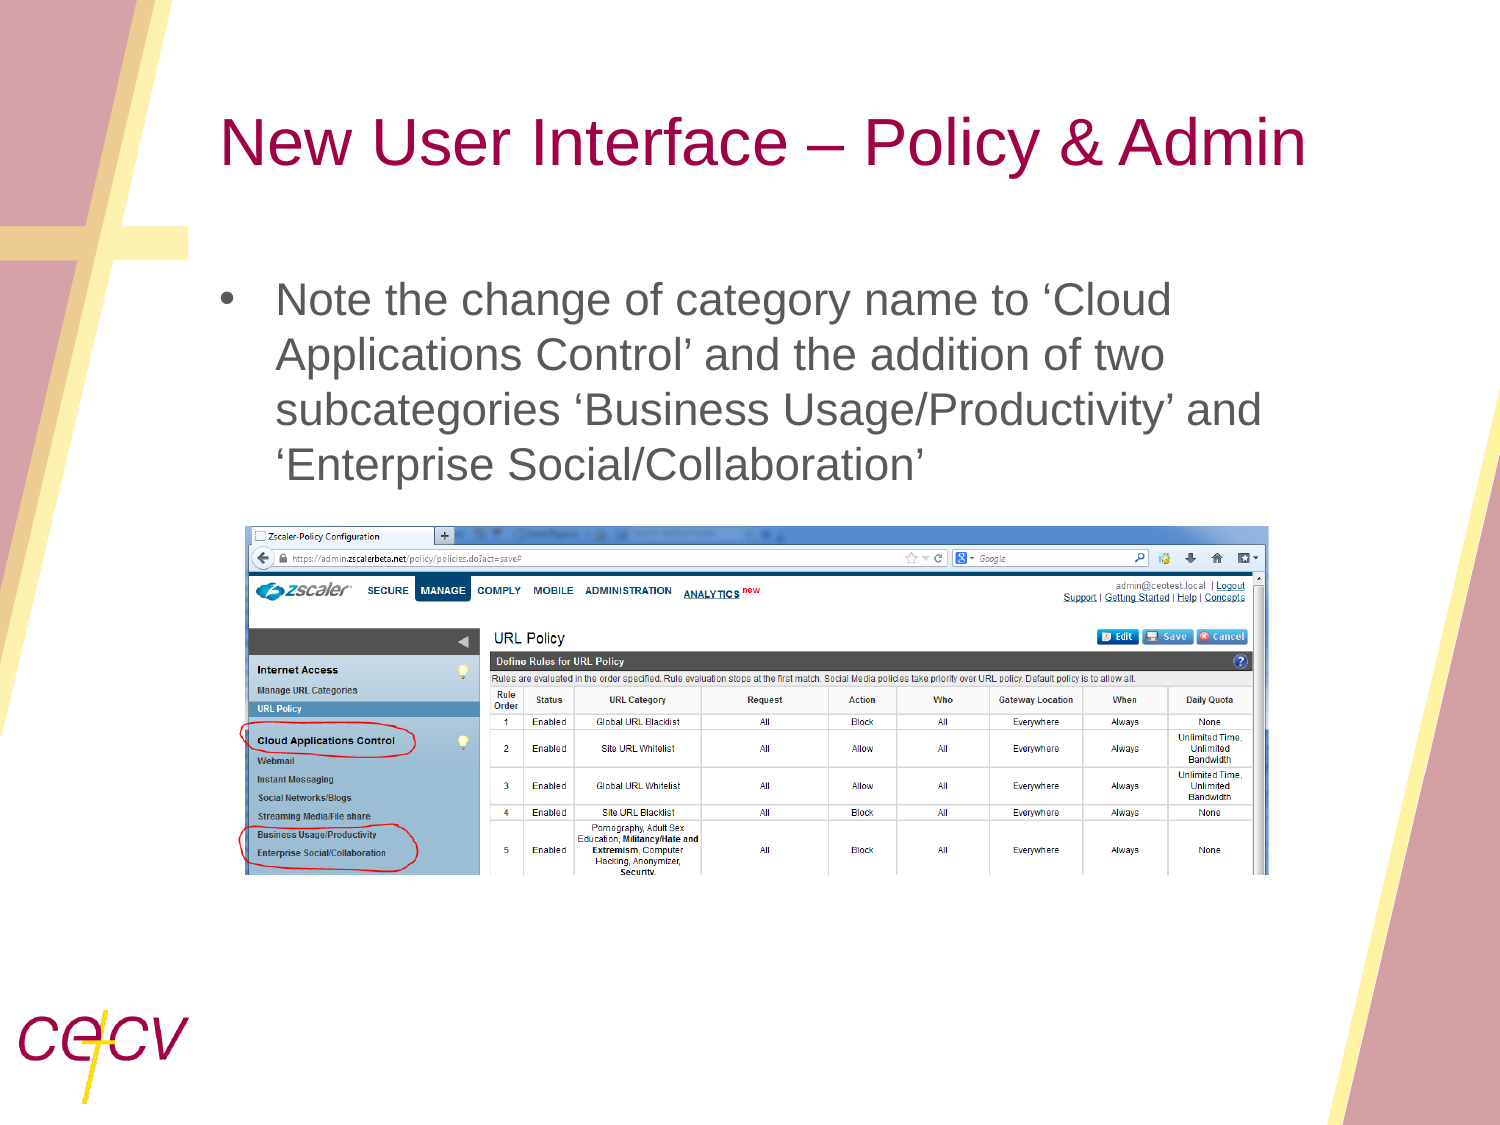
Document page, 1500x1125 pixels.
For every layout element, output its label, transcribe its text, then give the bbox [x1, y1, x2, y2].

picture [19, 1010, 189, 1104]
title New User Interface – Policy & Admin [204, 45, 1425, 233]
picture [238, 526, 1269, 875]
picture [1326, 293, 1500, 1125]
list Note the change of category name to ‘Cloud Applications Control’ and the addition of two subcategories ‘Business Usage/Productivity’ and ‘Enterprise Social/Collaboration’ [204, 262, 1425, 1005]
picture [0, 0, 189, 825]
